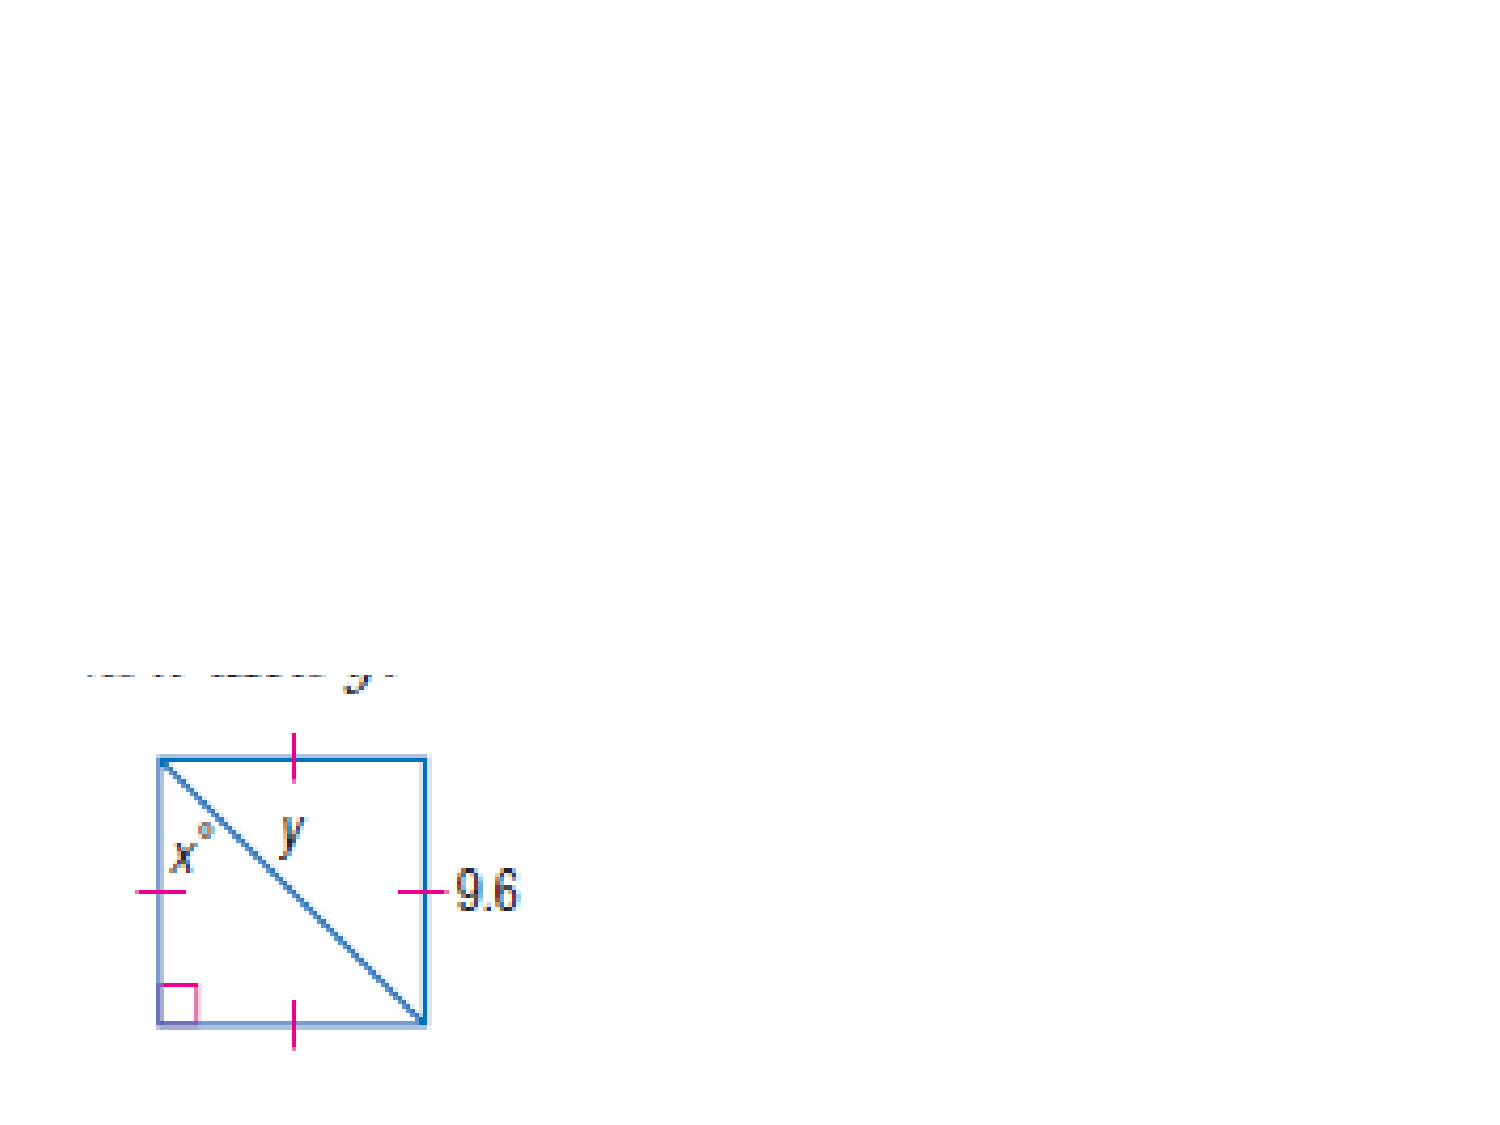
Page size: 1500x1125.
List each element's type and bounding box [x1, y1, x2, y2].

list [87, 674, 563, 1098]
